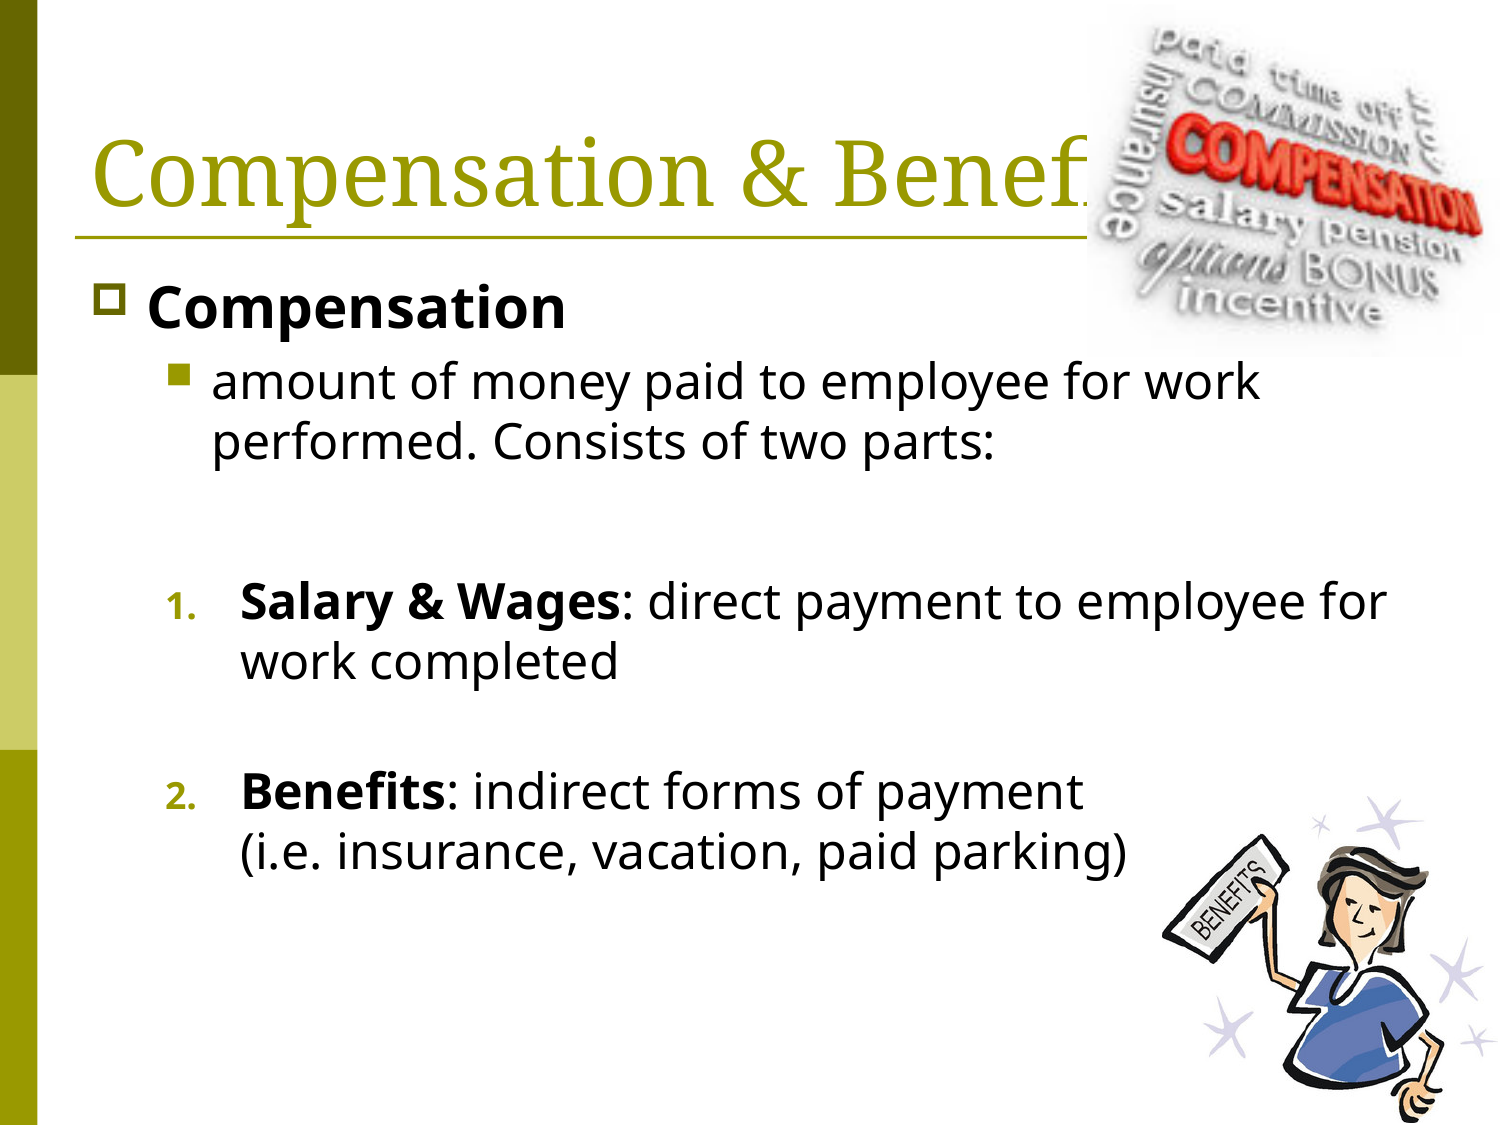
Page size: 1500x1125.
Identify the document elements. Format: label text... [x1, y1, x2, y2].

picture [1162, 796, 1499, 1123]
list Compensation amount of money paid to employee for work performed. Consists of two parts: Salary & Wages: direct payment to employee for work completed Benefits: indirect forms of payment (i.e. insurance, vacation, paid parking) [74, 262, 1426, 1006]
title Compensation & Benefits [74, 45, 1082, 233]
picture [1087, 4, 1500, 358]
